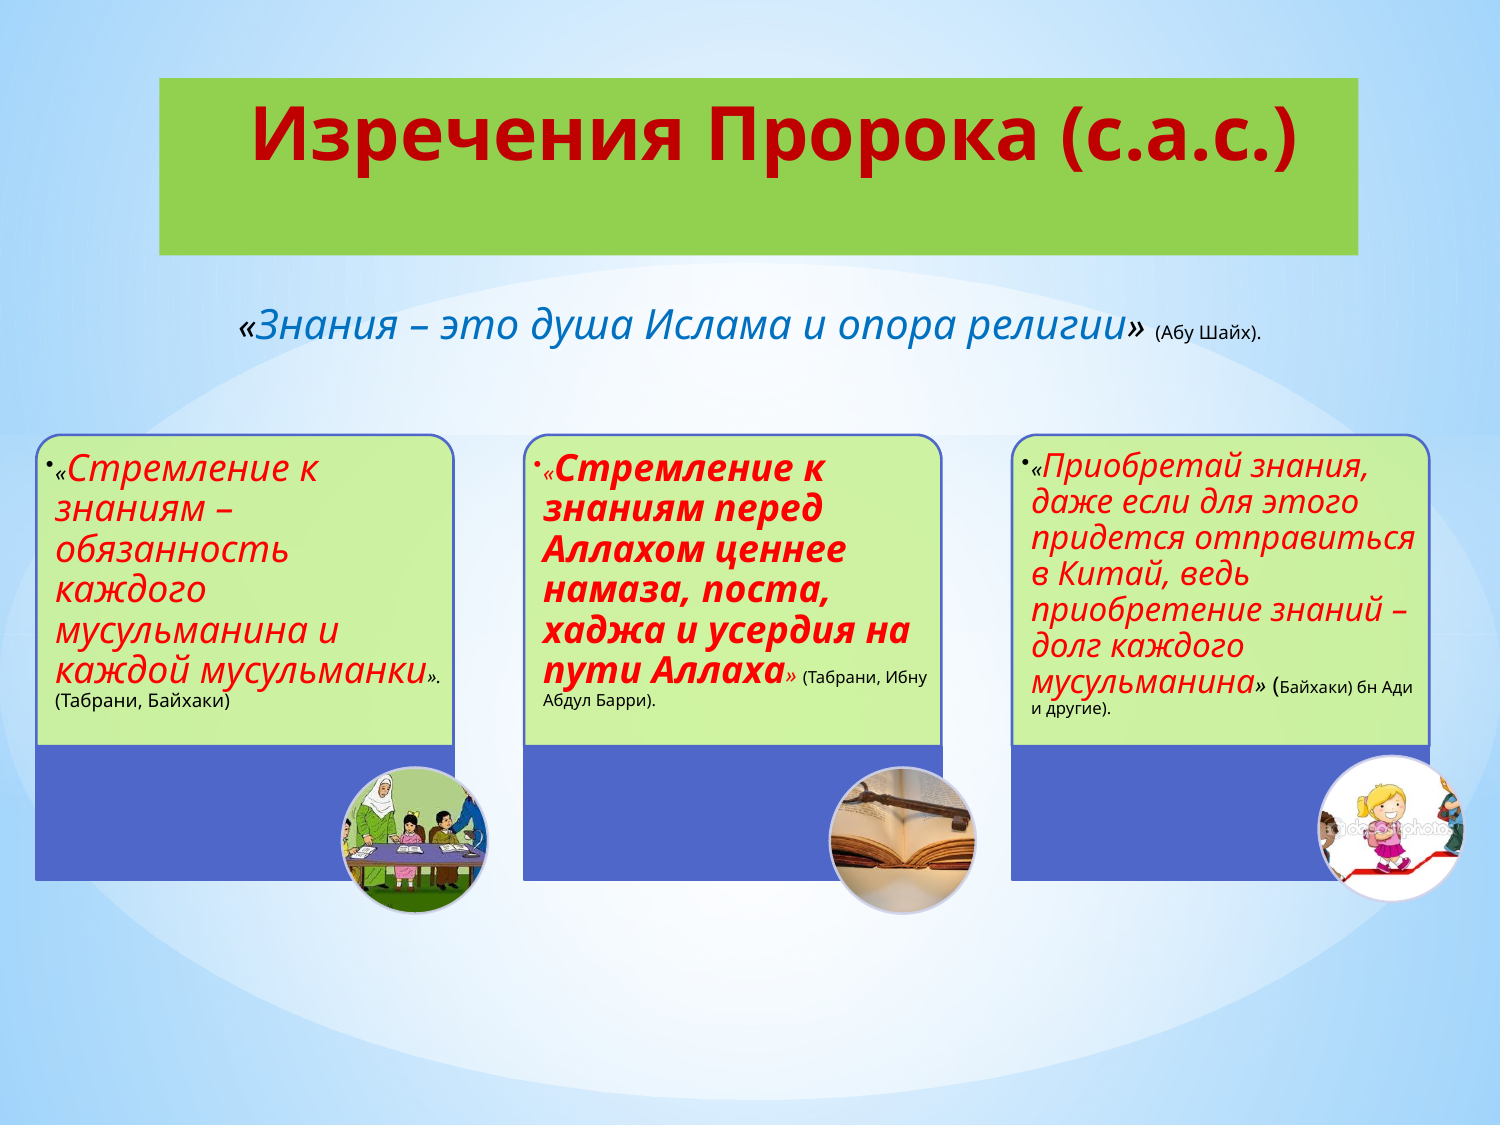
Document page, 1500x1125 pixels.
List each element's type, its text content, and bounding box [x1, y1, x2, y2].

title Изречения Пророка (с.а.с.) [159, 78, 1359, 256]
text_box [35, 296, 1465, 1053]
